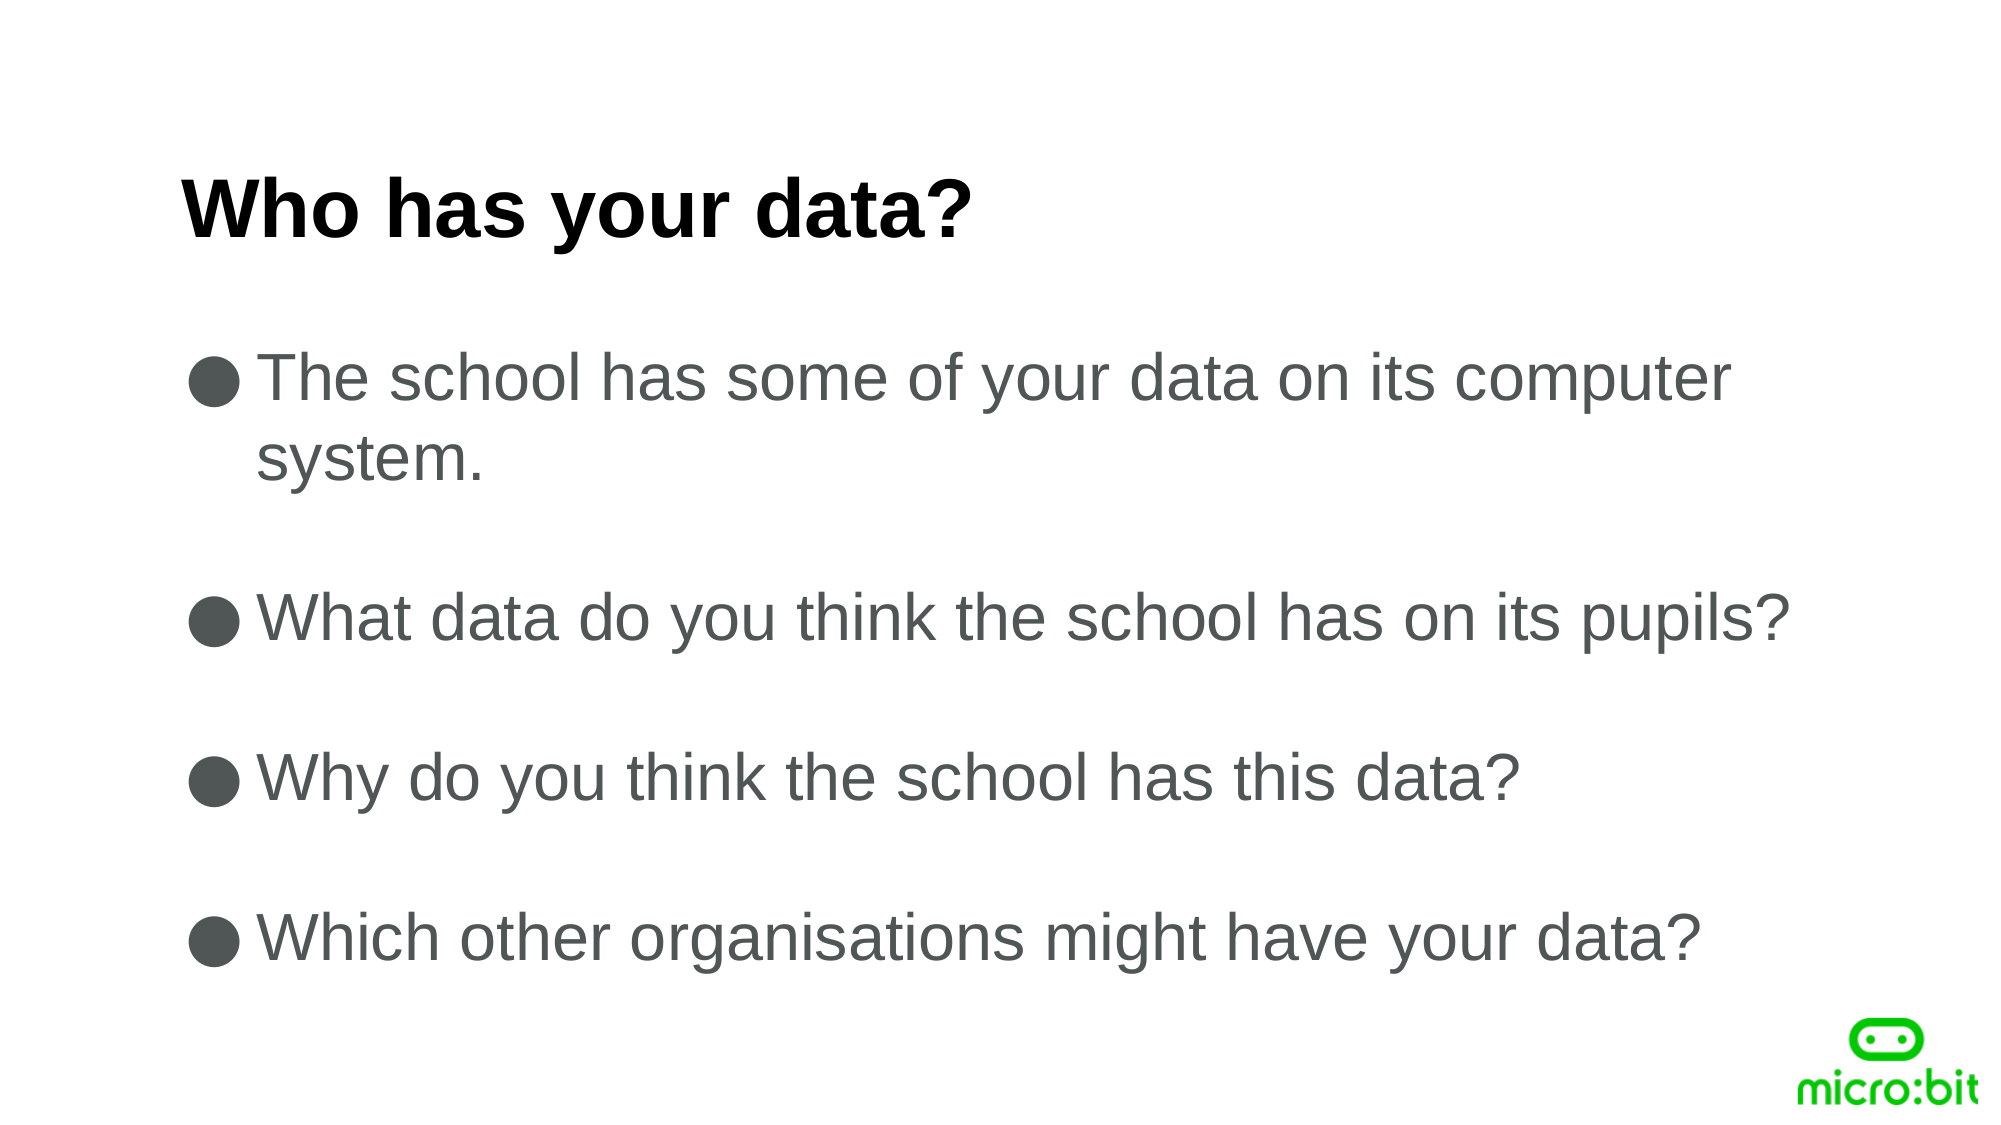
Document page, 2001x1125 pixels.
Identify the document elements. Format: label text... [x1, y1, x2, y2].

picture [1797, 1017, 1978, 1106]
text_box Who has your data? The school has some of your data on its computer system. What data do you think the school has on its pupils? Why do you think the school has this data? Which other organisations might have your data? [166, 60, 1918, 884]
